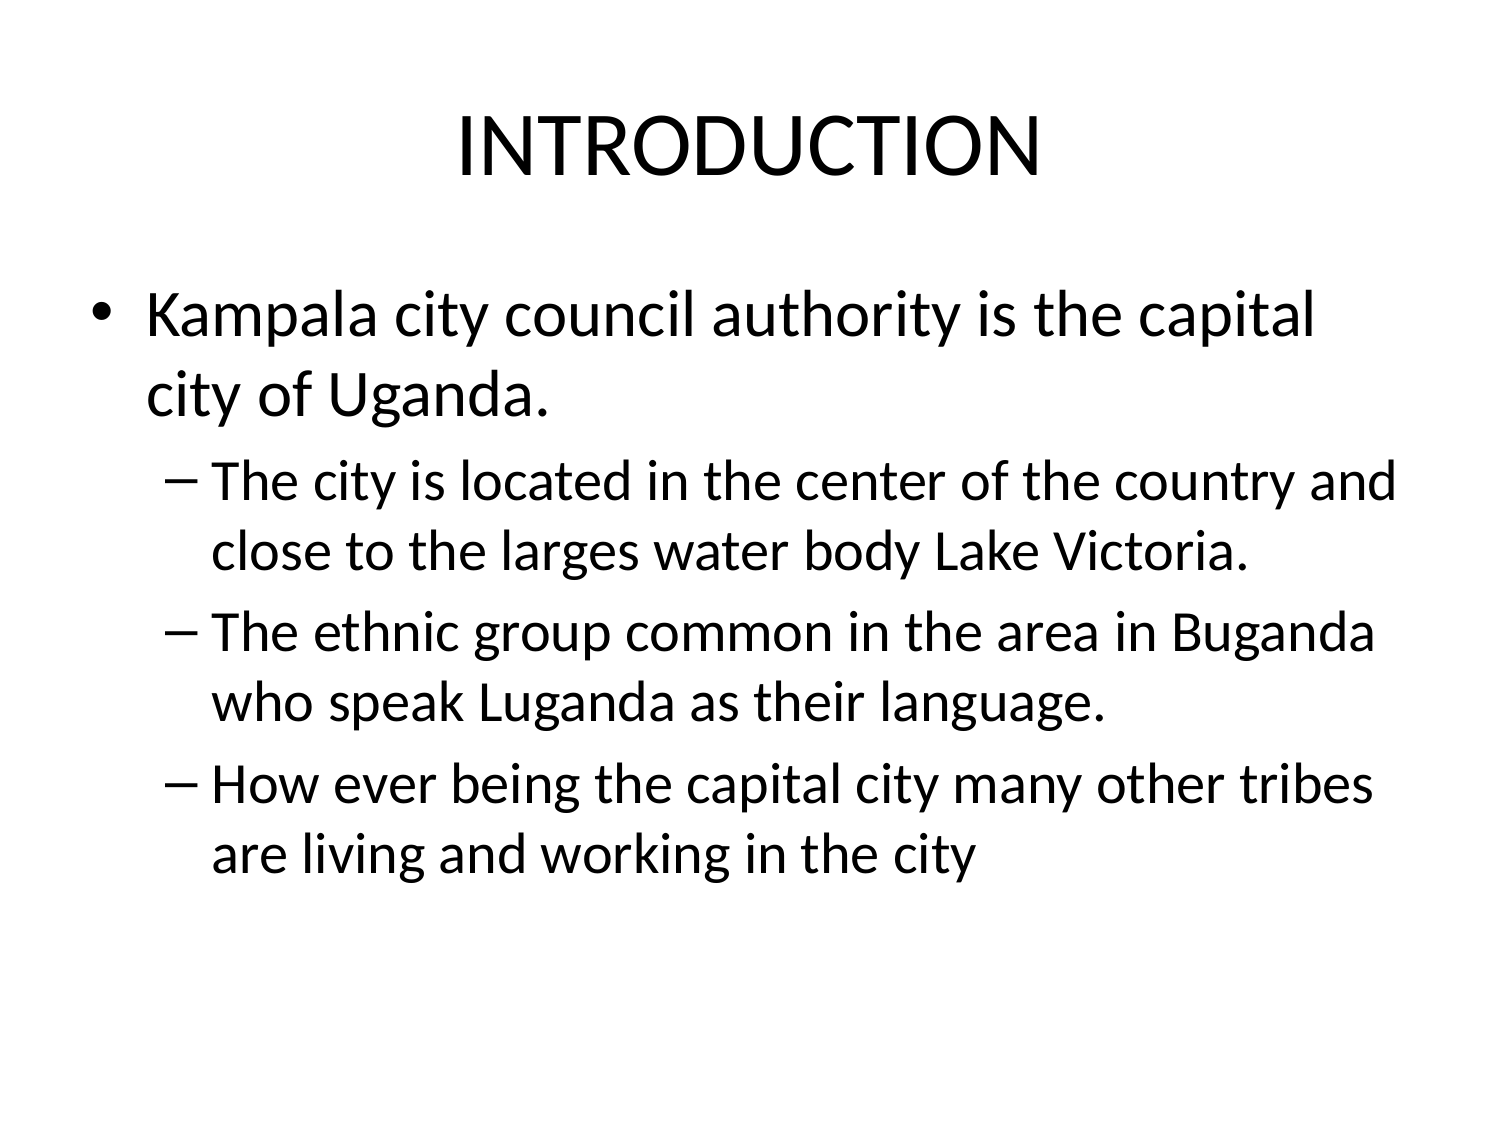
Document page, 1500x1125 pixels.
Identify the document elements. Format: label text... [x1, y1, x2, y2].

title INTRODUCTION [75, 45, 1425, 233]
list Kampala city council authority is the capital city of Uganda. The city is located in the center of the country and close to the larges water body Lake Victoria. The ethnic group common in the area in Buganda who speak Luganda as their language. How ever being the capital city many other tribes are living and working in the city [75, 262, 1425, 1005]
